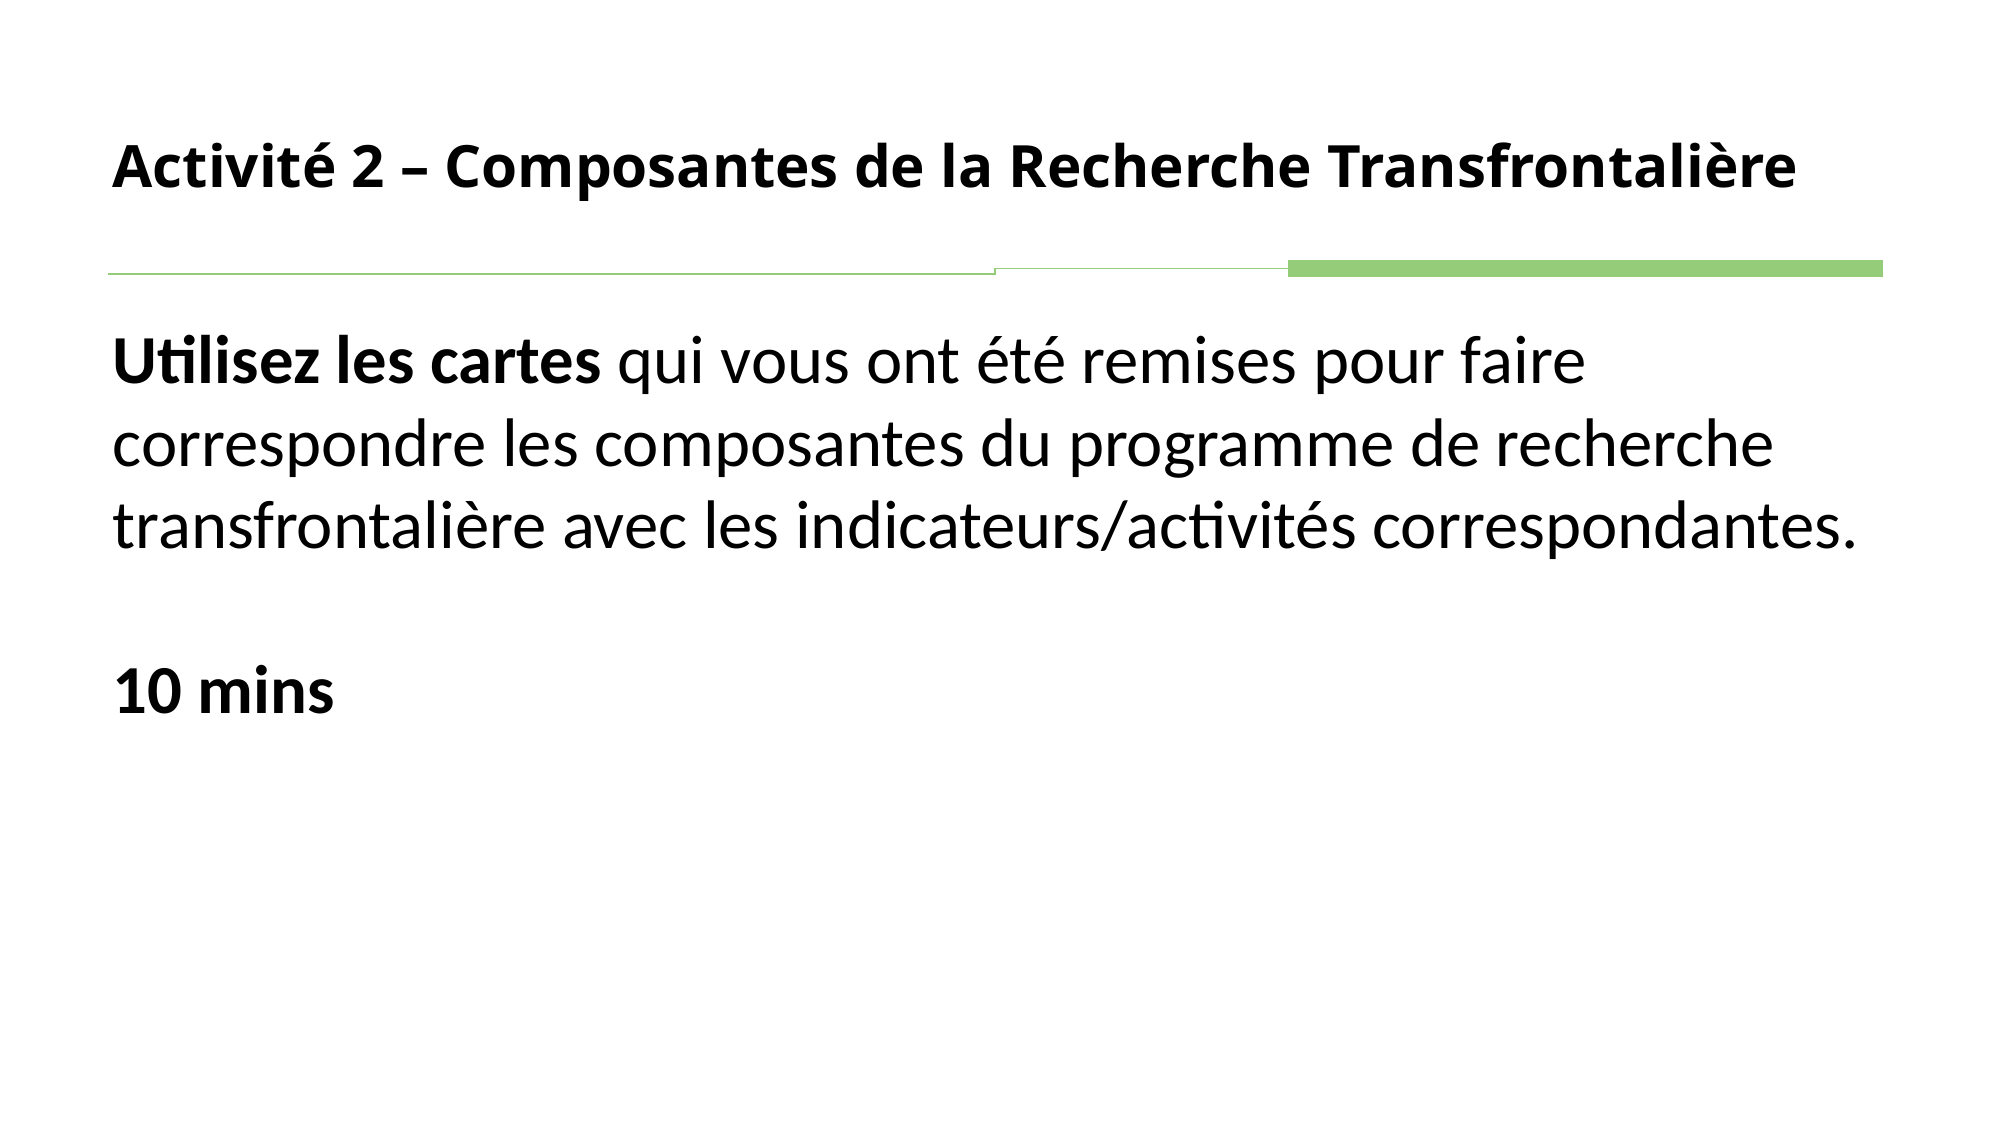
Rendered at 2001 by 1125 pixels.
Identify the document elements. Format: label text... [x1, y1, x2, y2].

title Activité 2 – Composantes de la Recherche Transfrontalière [97, 59, 1866, 278]
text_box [97, 307, 1903, 1066]
